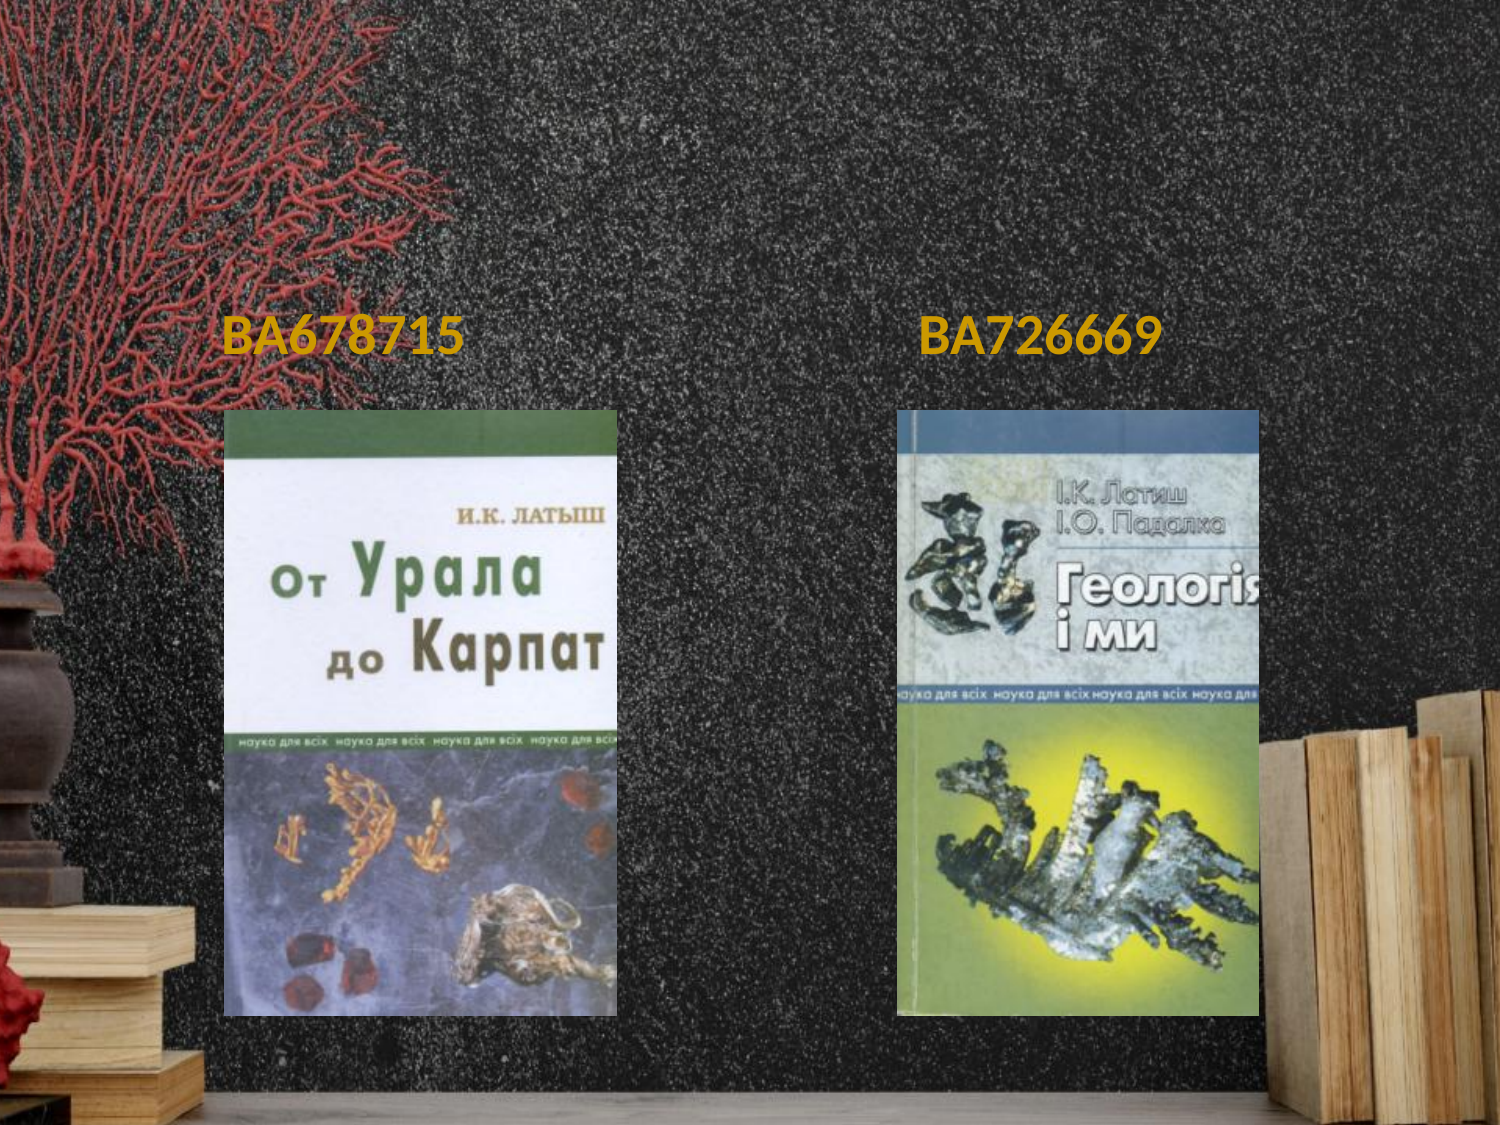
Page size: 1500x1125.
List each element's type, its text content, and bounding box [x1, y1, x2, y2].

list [224, 410, 617, 1016]
list ВА726669 [903, 251, 1425, 375]
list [897, 410, 1259, 1016]
picture [0, 0, 1500, 1125]
list ВА678715 [206, 251, 738, 375]
